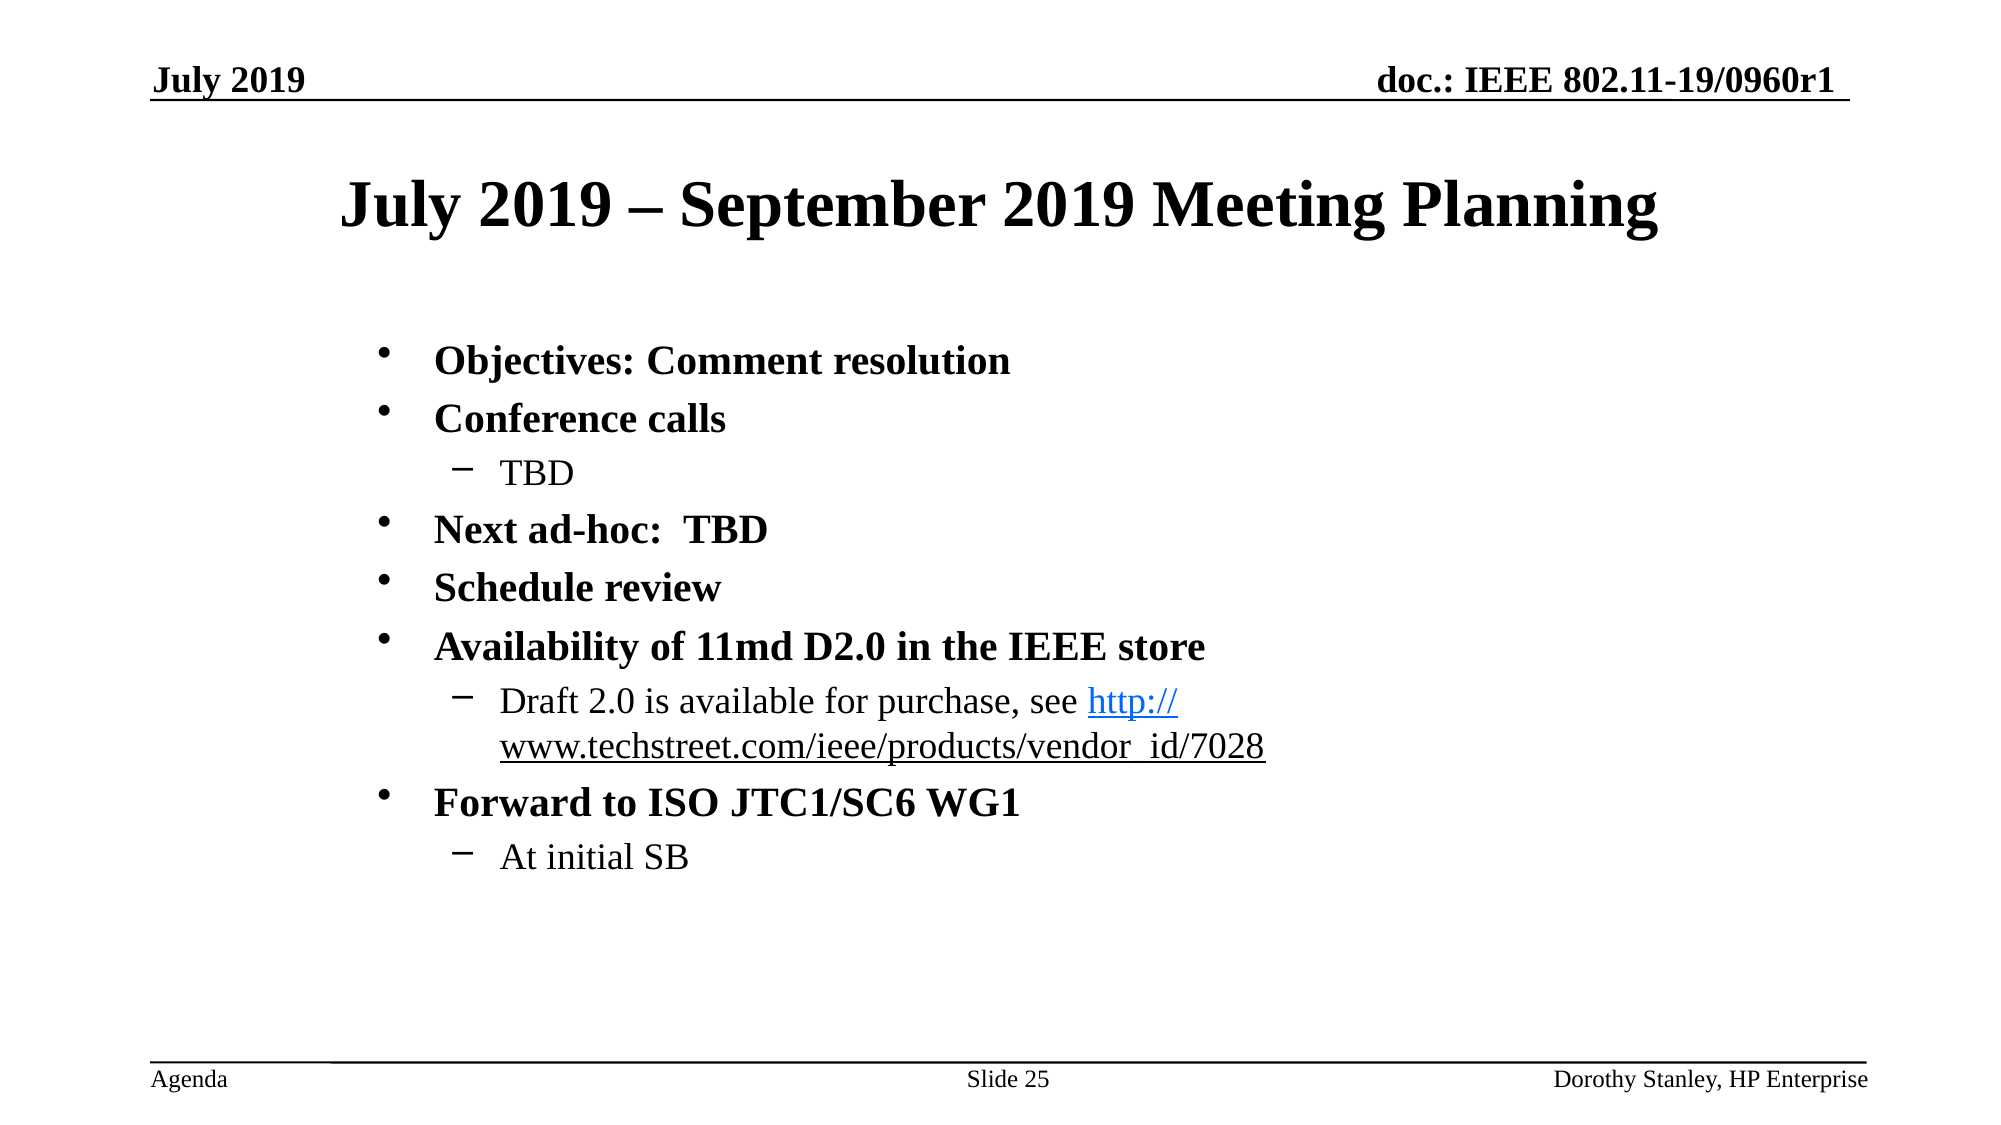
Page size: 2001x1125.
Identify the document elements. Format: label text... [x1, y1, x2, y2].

title July 2019 – September 2019 Meeting Planning [150, 112, 1850, 288]
slide_number Slide 25 [966, 1062, 1051, 1093]
footer Dorothy Stanley, HP Enterprise [1549, 1062, 1869, 1093]
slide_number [152, 54, 567, 100]
list Objectives: Comment resolution Conference calls TBD Next ad-hoc: TBD Schedule review Availability of 11md D2.0 in the IEEE store Draft 2.0 is available for purchase, see http://www.techstreet.com/ieee/products/vendor_id/7028 Forward to ISO JTC1/SC6 WG1 At initial SB [362, 324, 1638, 1013]
